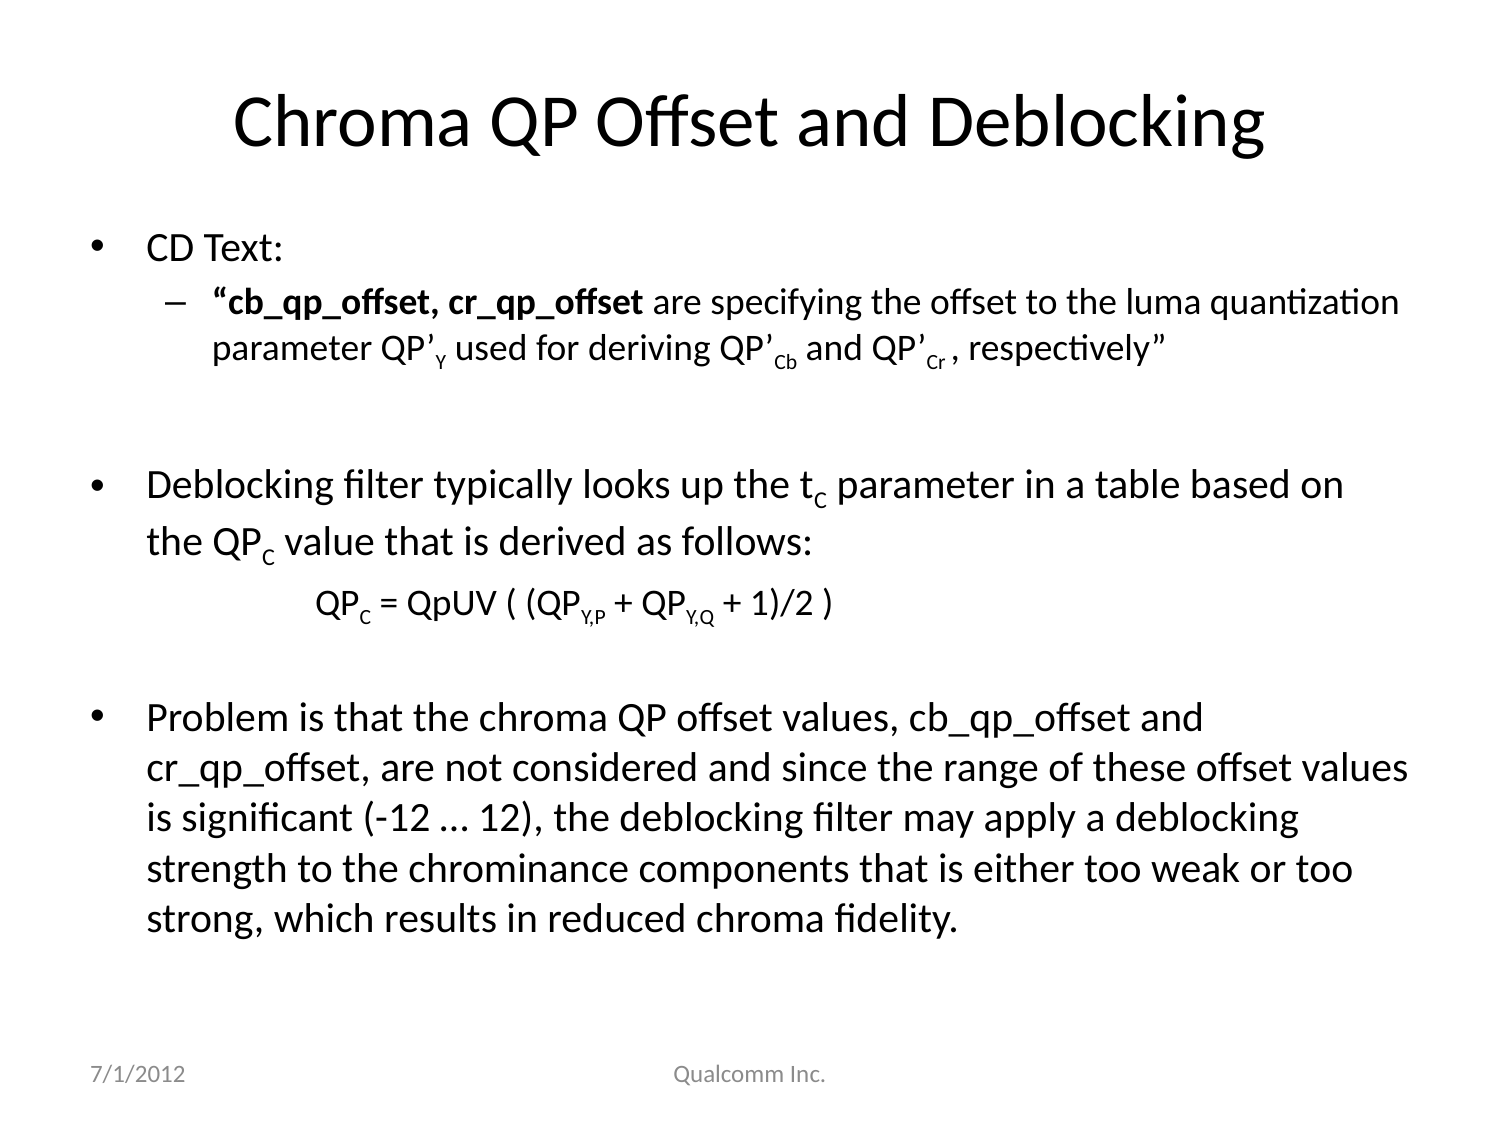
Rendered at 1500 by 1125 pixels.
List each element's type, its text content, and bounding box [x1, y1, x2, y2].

title Chroma QP Offset and Deblocking [75, 45, 1425, 188]
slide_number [75, 1042, 425, 1103]
list CD Text: “cb_qp_offset, cr_qp_offset are specifying the offset to the luma quantization parameter QP’Y used for deriving QP’Cb and QP’Cr , respectively” Deblocking filter typically looks up the tC parameter in a table based on the QPC value that is derived as follows: QPC = QpUV ( (QPY,P + QPY,Q + 1)/2 ) Problem is that the chroma QP offset values, cb_qp_offset and cr_qp_offset, are not considered and since the range of these offset values is significant (-12 … 12), the deblocking filter may apply a deblocking strength to the chrominance components that is either too weak or too strong, which results in reduced chroma fidelity. [75, 212, 1425, 1005]
footer Qualcomm Inc. [512, 1042, 988, 1103]
